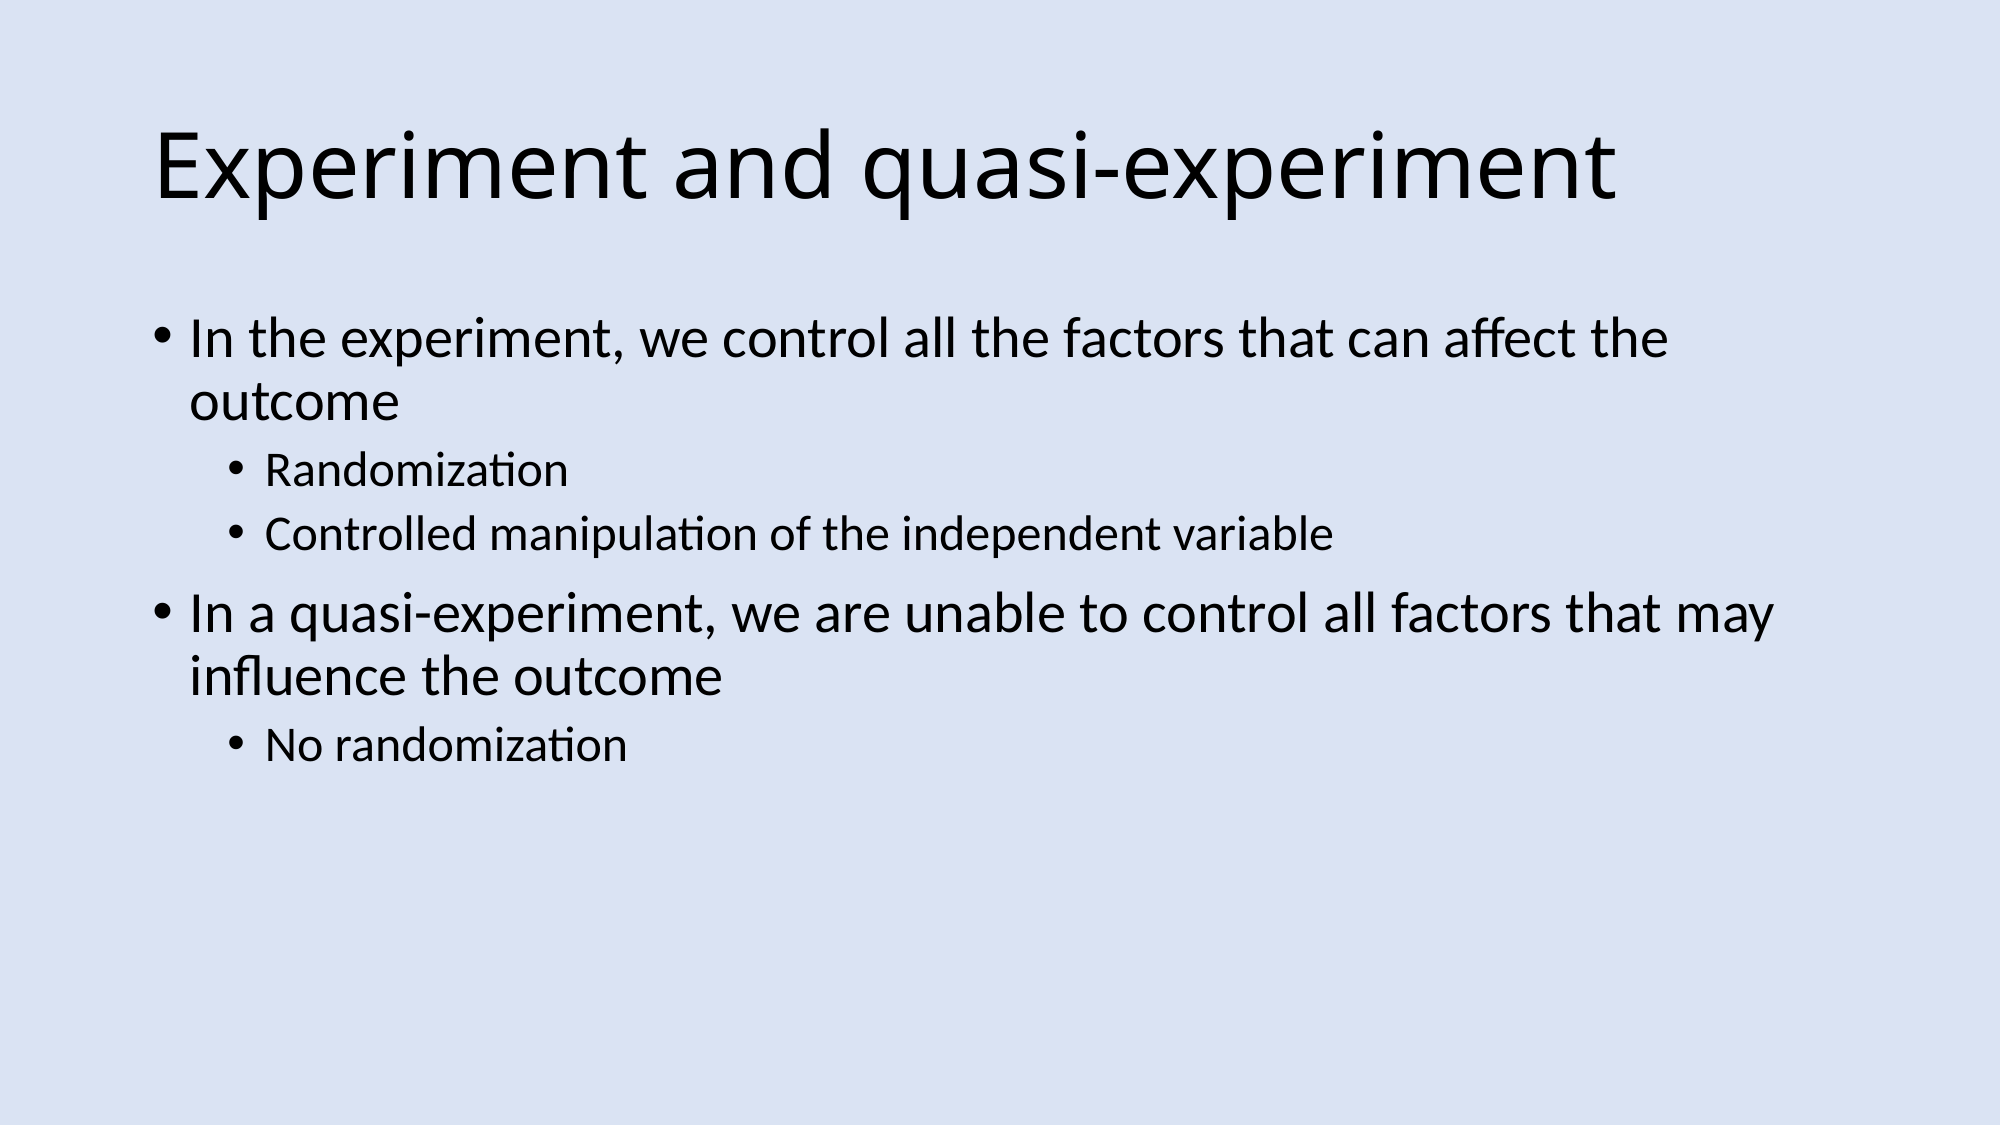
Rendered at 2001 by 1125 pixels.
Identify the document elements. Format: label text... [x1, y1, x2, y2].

list In the experiment, we control all the factors that can affect the outcome Randomization Controlled manipulation of the independent variable In a quasi-experiment, we are unable to control all factors that may influence the outcome No randomization [137, 299, 1863, 1014]
title Experiment and quasi-experiment [137, 59, 1863, 278]
